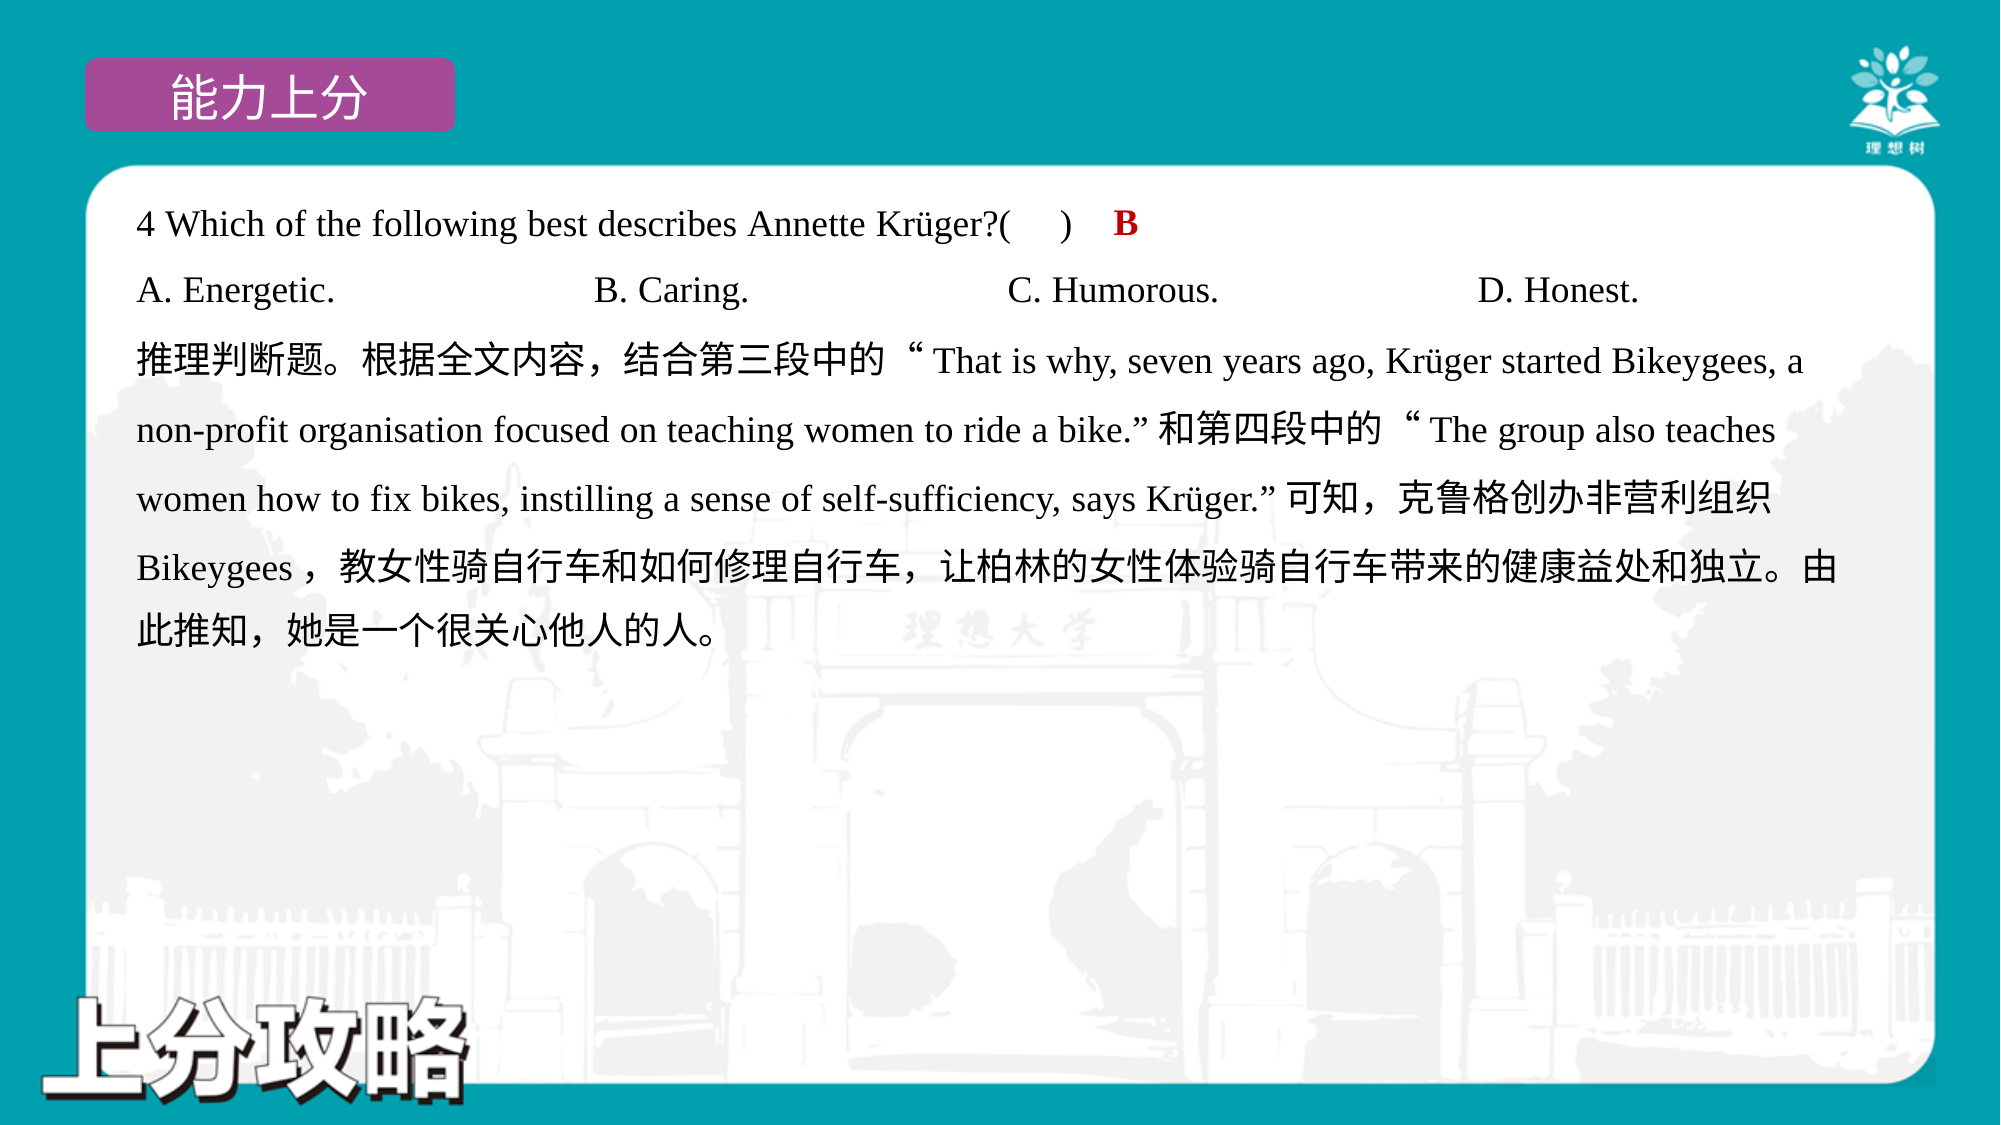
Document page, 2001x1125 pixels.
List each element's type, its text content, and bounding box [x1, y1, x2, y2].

text_box B [1099, 176, 1153, 236]
picture [0, 0, 2000, 1125]
text_box 4 Which of the following best describes Annette Krüger?( ) [136, 176, 1865, 237]
text_box A. Energetic. B. Caring. C. Humorous. D. Honest. [136, 243, 1865, 303]
text_box 推理判断题。根据全文内容，结合第三段中的“That is why, seven years ago, Krüger started Bikeygees, a non-profit organisation focused on teaching women to ride a bike.”和第四段中的“The group also teaches women how to fix bikes, instilling a sense of self-sufficiency, says Krüger.”可知，克鲁格创办非营利组织 Bikeygees，教女性骑自行车和如何修理自行车，让柏林的女性体验骑自行车带来的健康益处和独立。由 此推知，她是一个很关心他人的人。 [136, 312, 1865, 646]
